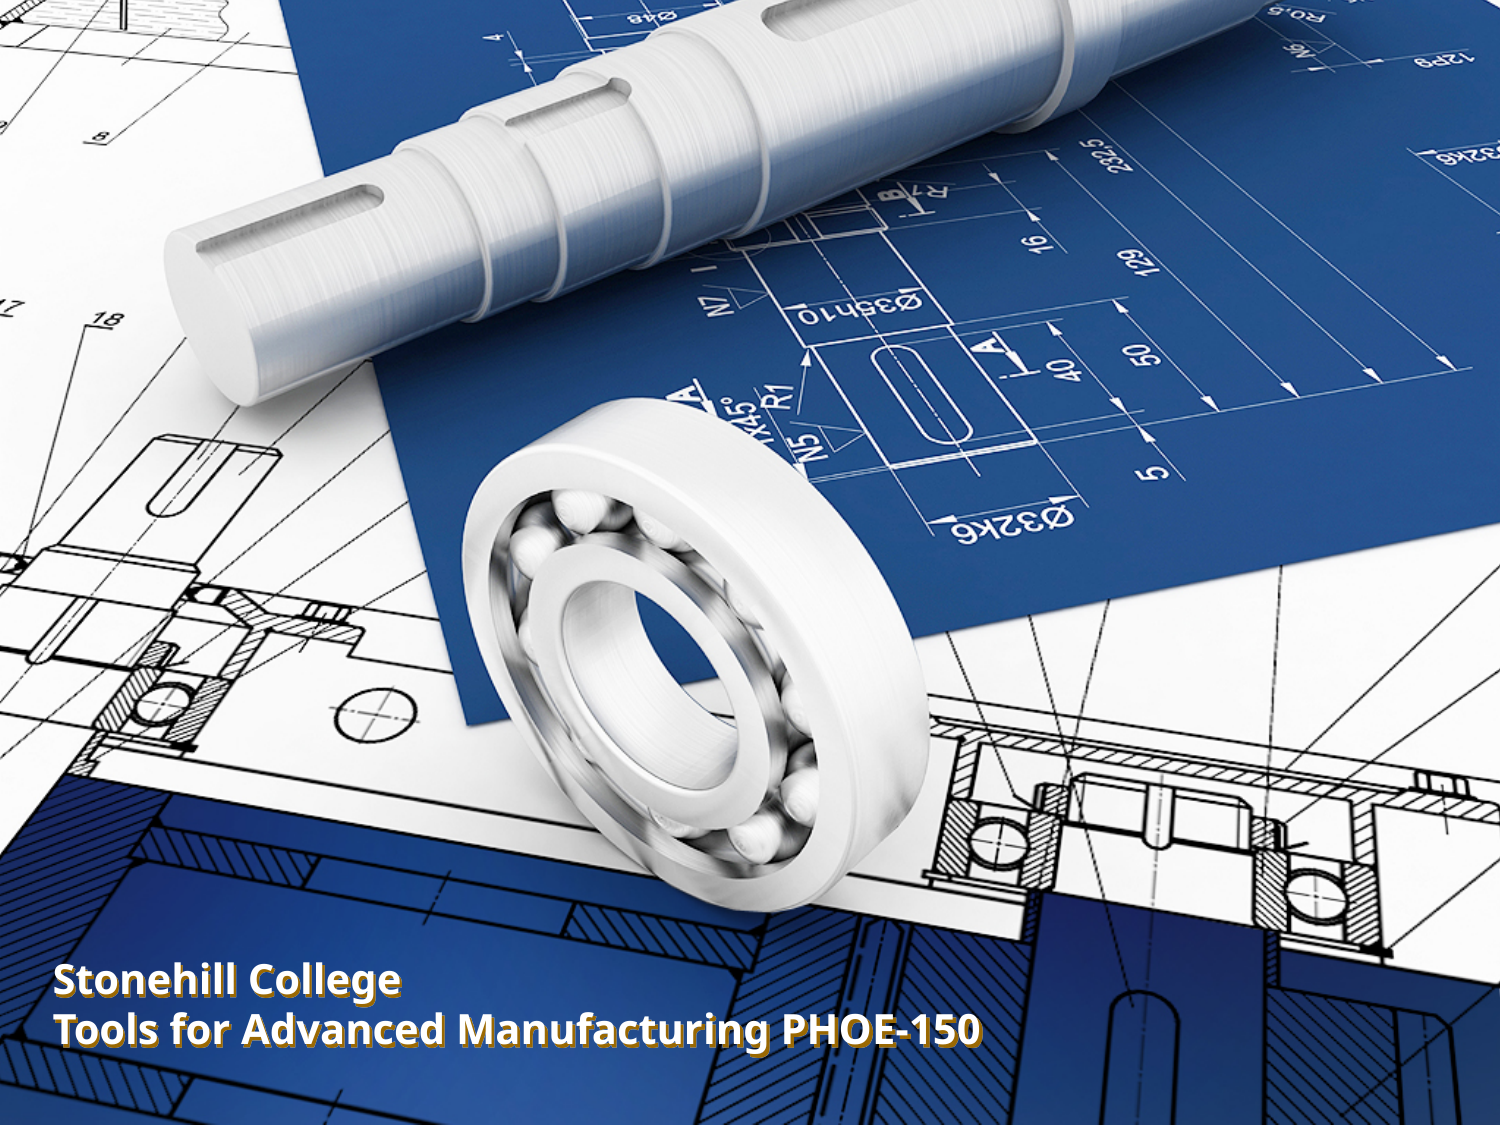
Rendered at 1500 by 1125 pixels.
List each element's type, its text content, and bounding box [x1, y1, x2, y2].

title Stonehill College Tools for Advanced Manufacturing PHOE-150 [37, 950, 1026, 1057]
picture [0, 0, 1500, 1125]
